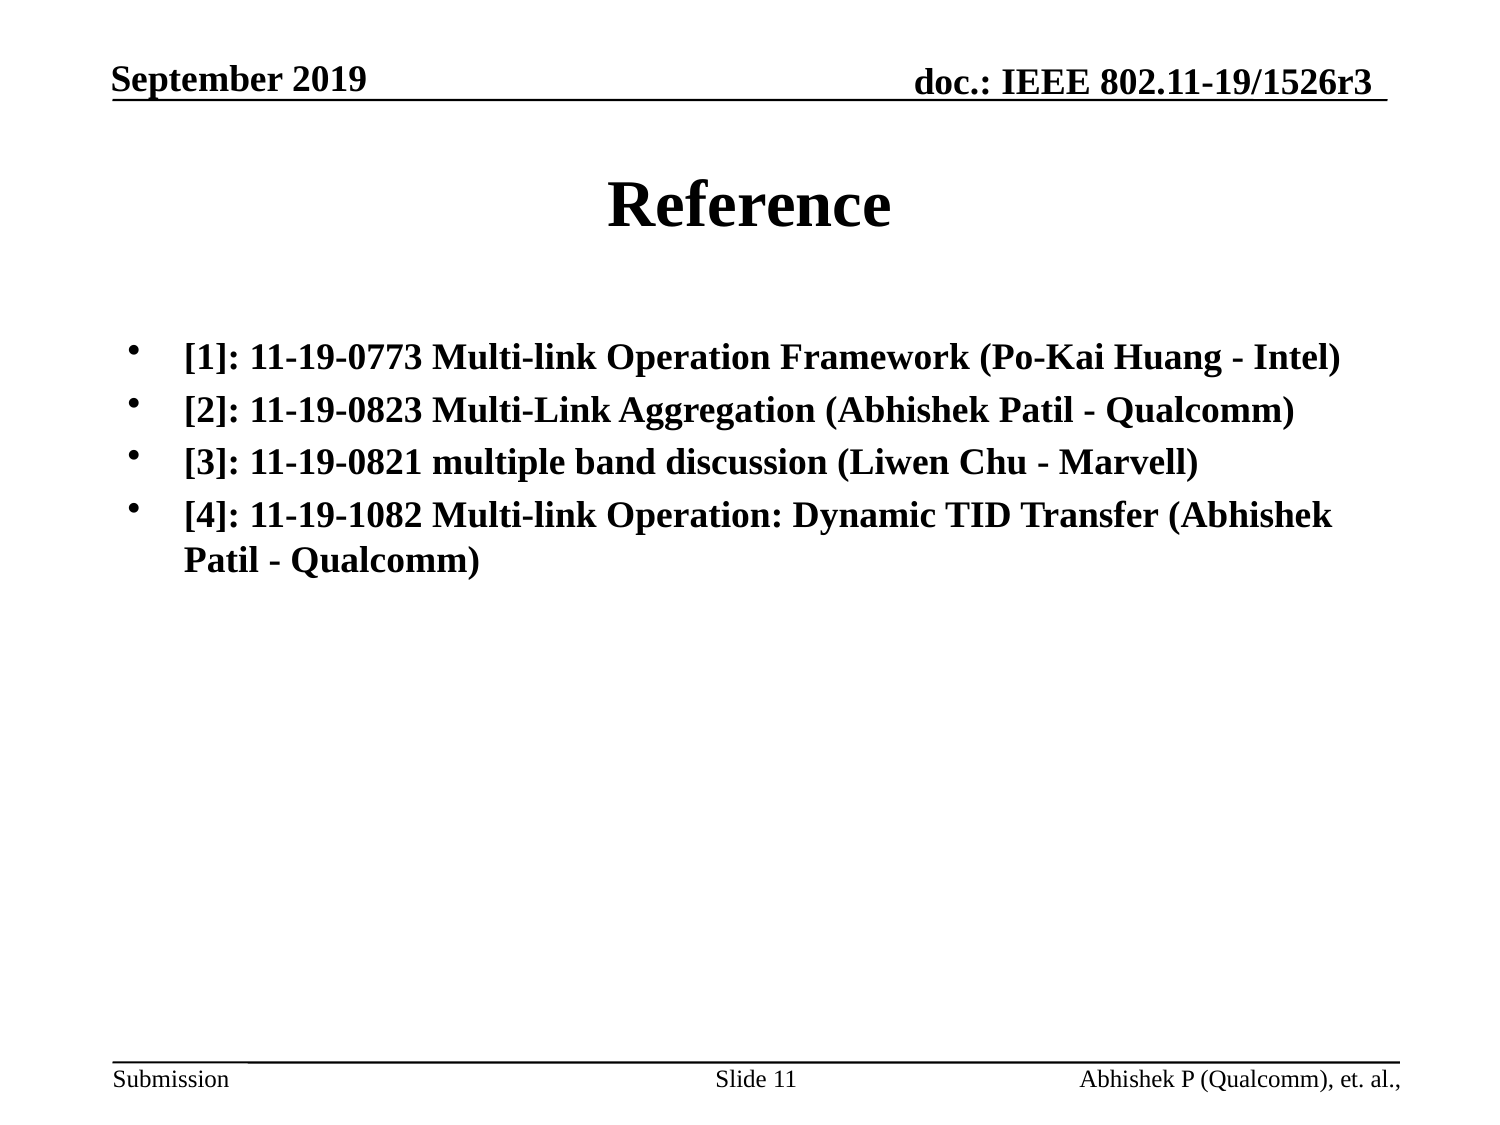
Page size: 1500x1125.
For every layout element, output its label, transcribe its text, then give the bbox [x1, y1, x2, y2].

list [1]: 11-19-0773 Multi-link Operation Framework (Po-Kai Huang - Intel) [2]: 11-19-0823 Multi-Link Aggregation (Abhishek Patil - Qualcomm) [3]: 11-19-0821 multiple band discussion (Liwen Chu - Marvell) [4]: 11-19-1082 Multi-link Operation: Dynamic TID Transfer (Abhishek Patil - Qualcomm) [112, 324, 1388, 1001]
footer Abhishek P (Qualcomm), et. al., [949, 1061, 1402, 1093]
title Reference [112, 112, 1388, 288]
slide_number Slide 11 [712, 1061, 801, 1093]
